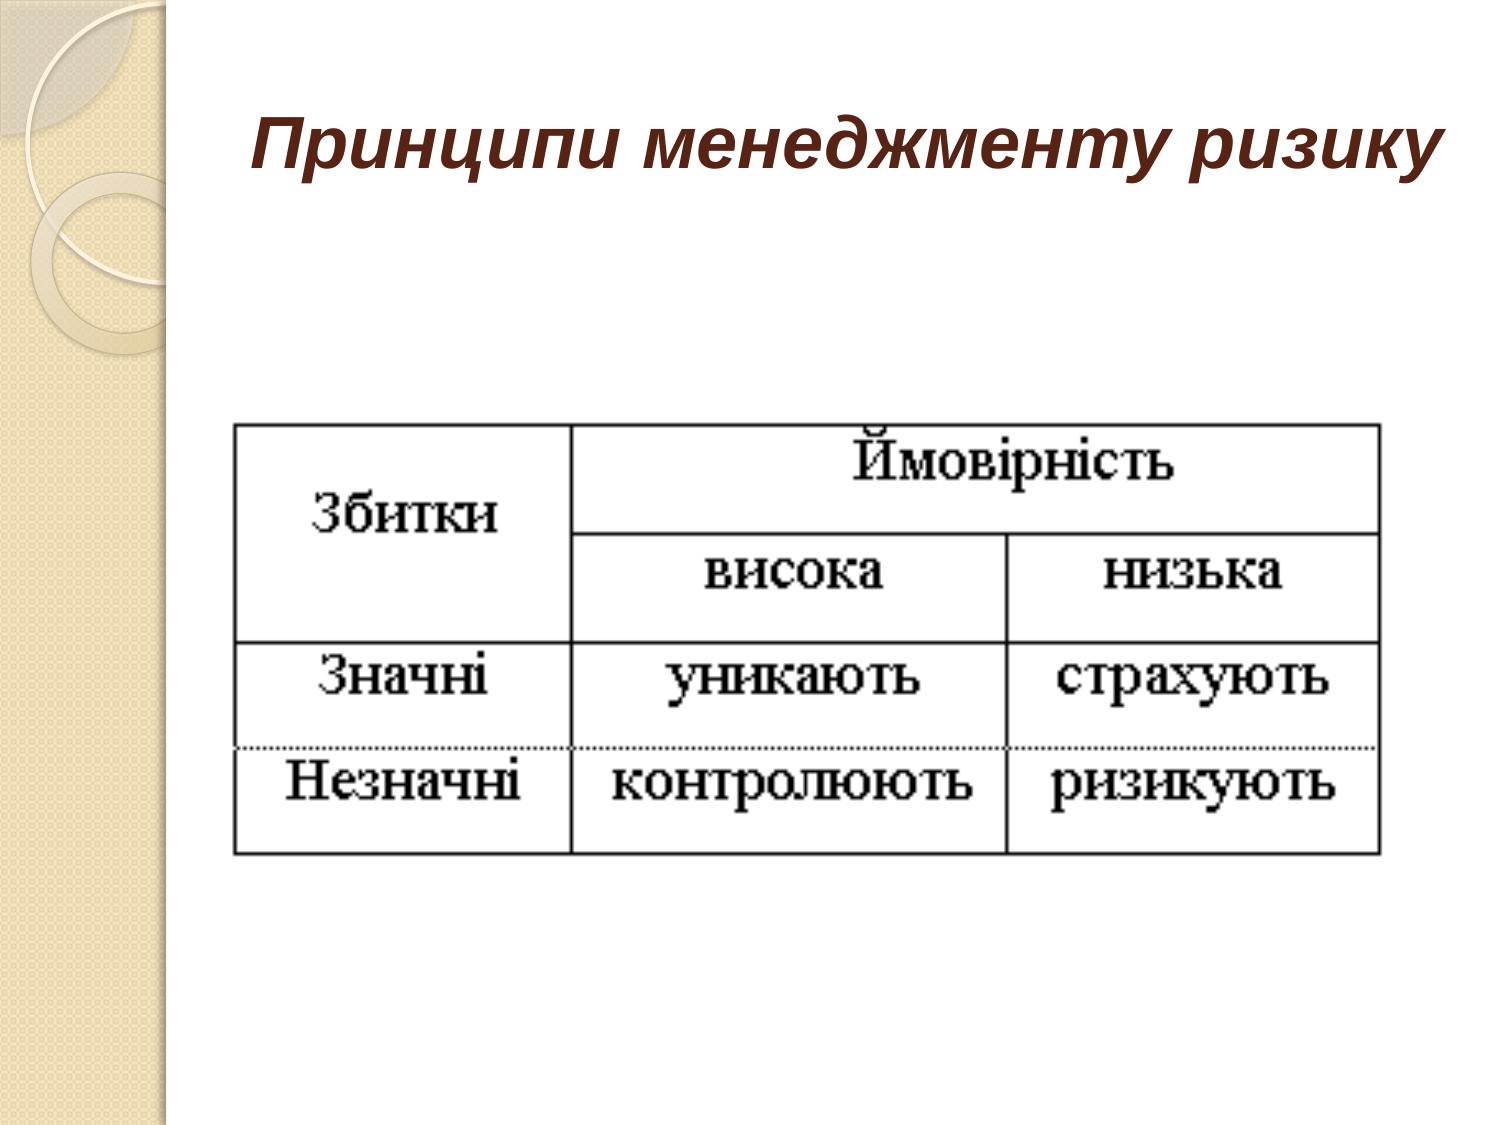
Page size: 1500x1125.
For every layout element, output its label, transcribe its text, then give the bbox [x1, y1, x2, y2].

picture [218, 385, 1412, 883]
title Принципи менеджменту ризику [235, 45, 1466, 233]
